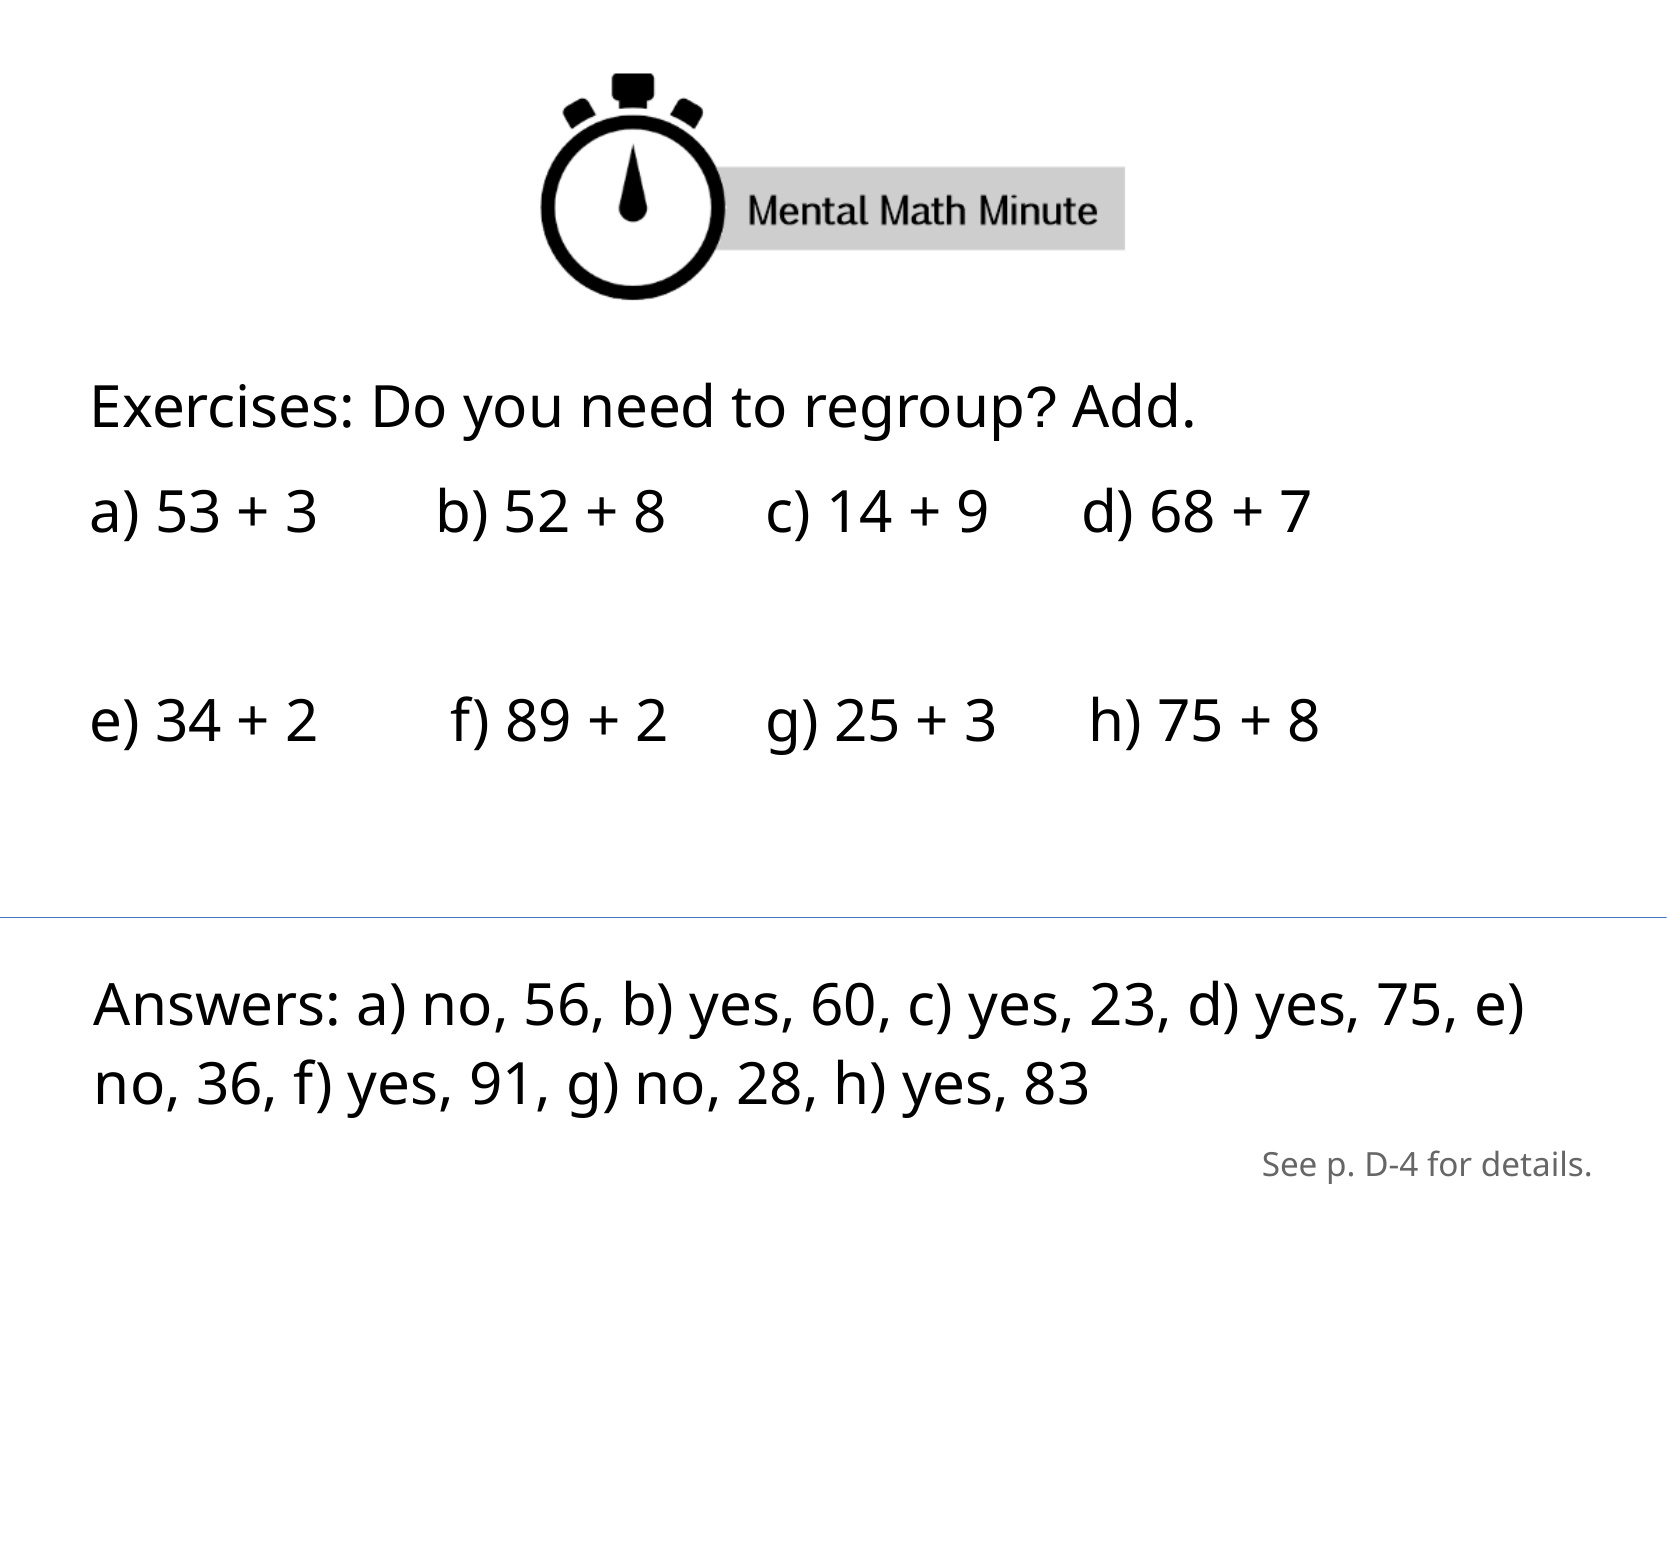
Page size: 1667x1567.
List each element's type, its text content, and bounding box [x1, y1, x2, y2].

text_box Exercises: Do you need to regroup? Add. a) 53 + 3 b) 52 + 8 c) 14 + 9 d) 68 + 7 e) 34 + 2 f) 89 + 2 g) 25 + 3 h) 75 + 8 [74, 352, 1659, 761]
text_box Answers: a) no, 56, b) yes, 60, c) yes, 23, d) yes, 75, e) no, 36, f) yes, 91, g) no, 28, h) yes, 83 [79, 949, 1572, 1124]
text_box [525, 54, 1142, 317]
text_box See p. D-4 for details. [1093, 1135, 1608, 1190]
